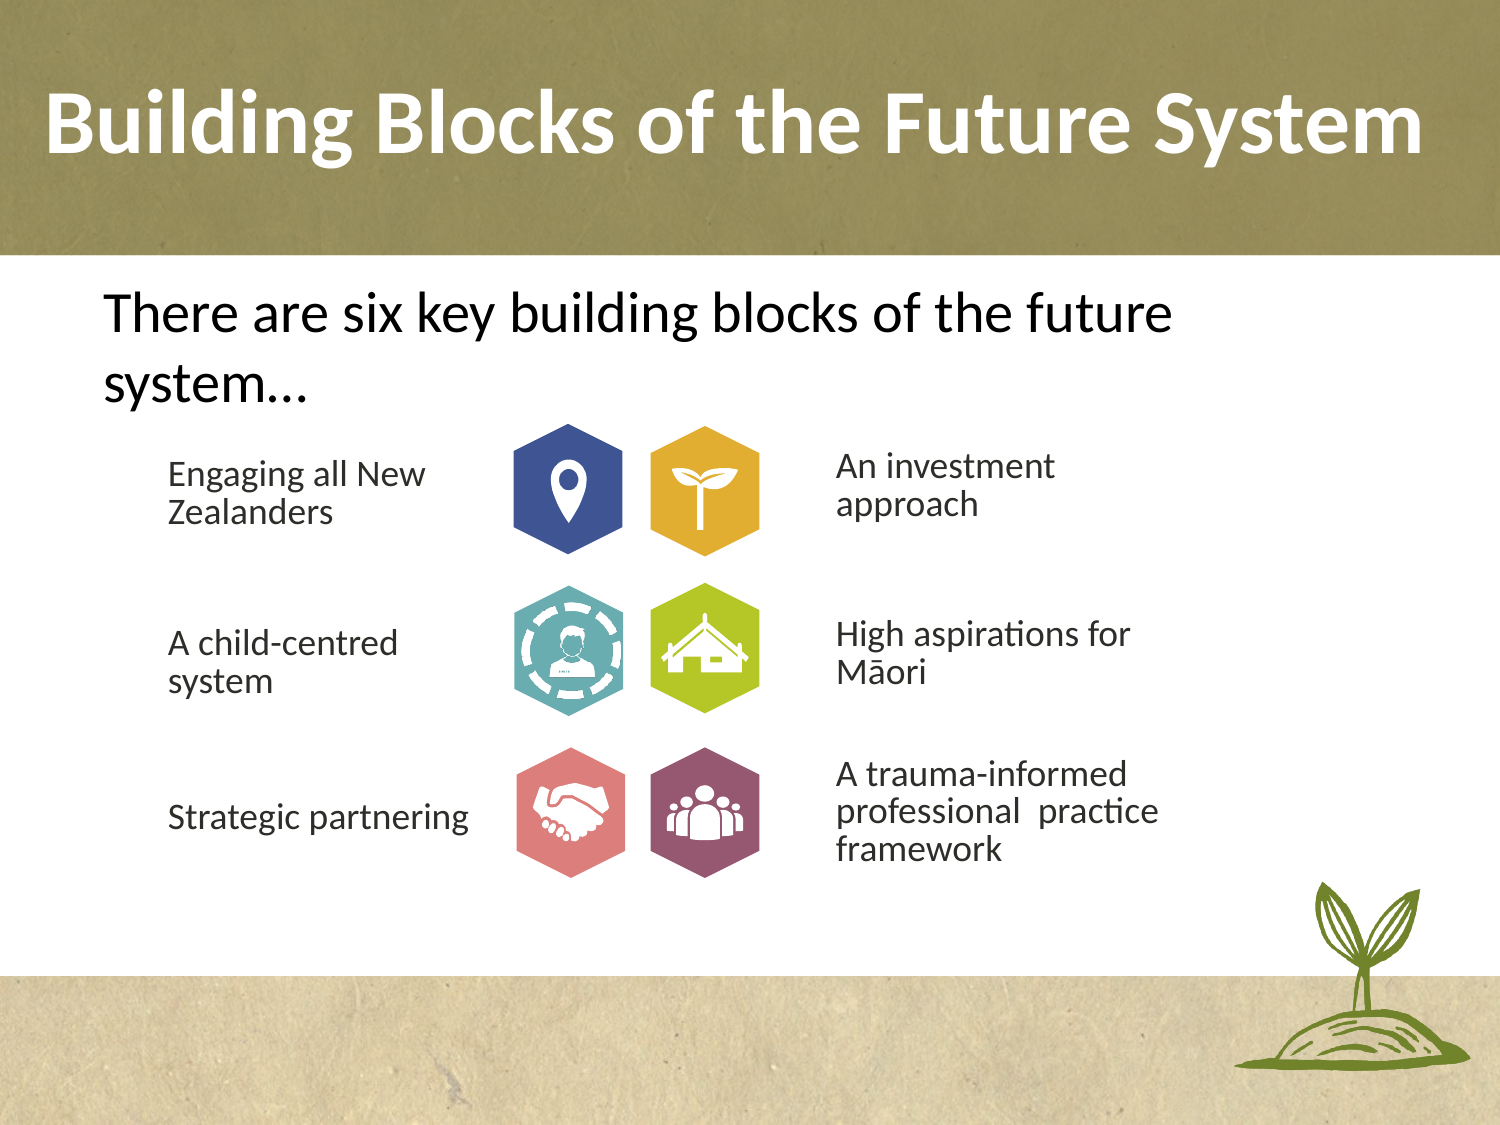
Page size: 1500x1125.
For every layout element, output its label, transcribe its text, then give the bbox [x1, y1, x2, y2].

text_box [516, 747, 626, 879]
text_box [650, 582, 760, 714]
table_header Engaging all New Zealanders [153, 451, 509, 620]
table_cell High aspirations for Māori [821, 611, 1204, 750]
table_cell A trauma-informed professional practice framework [821, 750, 1204, 989]
table_cell A child-centred system [153, 620, 509, 793]
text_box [650, 425, 760, 557]
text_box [513, 423, 623, 555]
table_cell Strategic partnering [153, 793, 509, 1012]
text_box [514, 585, 624, 717]
picture [0, 881, 1500, 1125]
text_box There are six key building blocks of the future system… [88, 267, 1376, 361]
text_box Building Blocks of the Future System [29, 54, 1447, 180]
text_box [650, 747, 760, 879]
table_header An investment approach [821, 443, 1204, 611]
